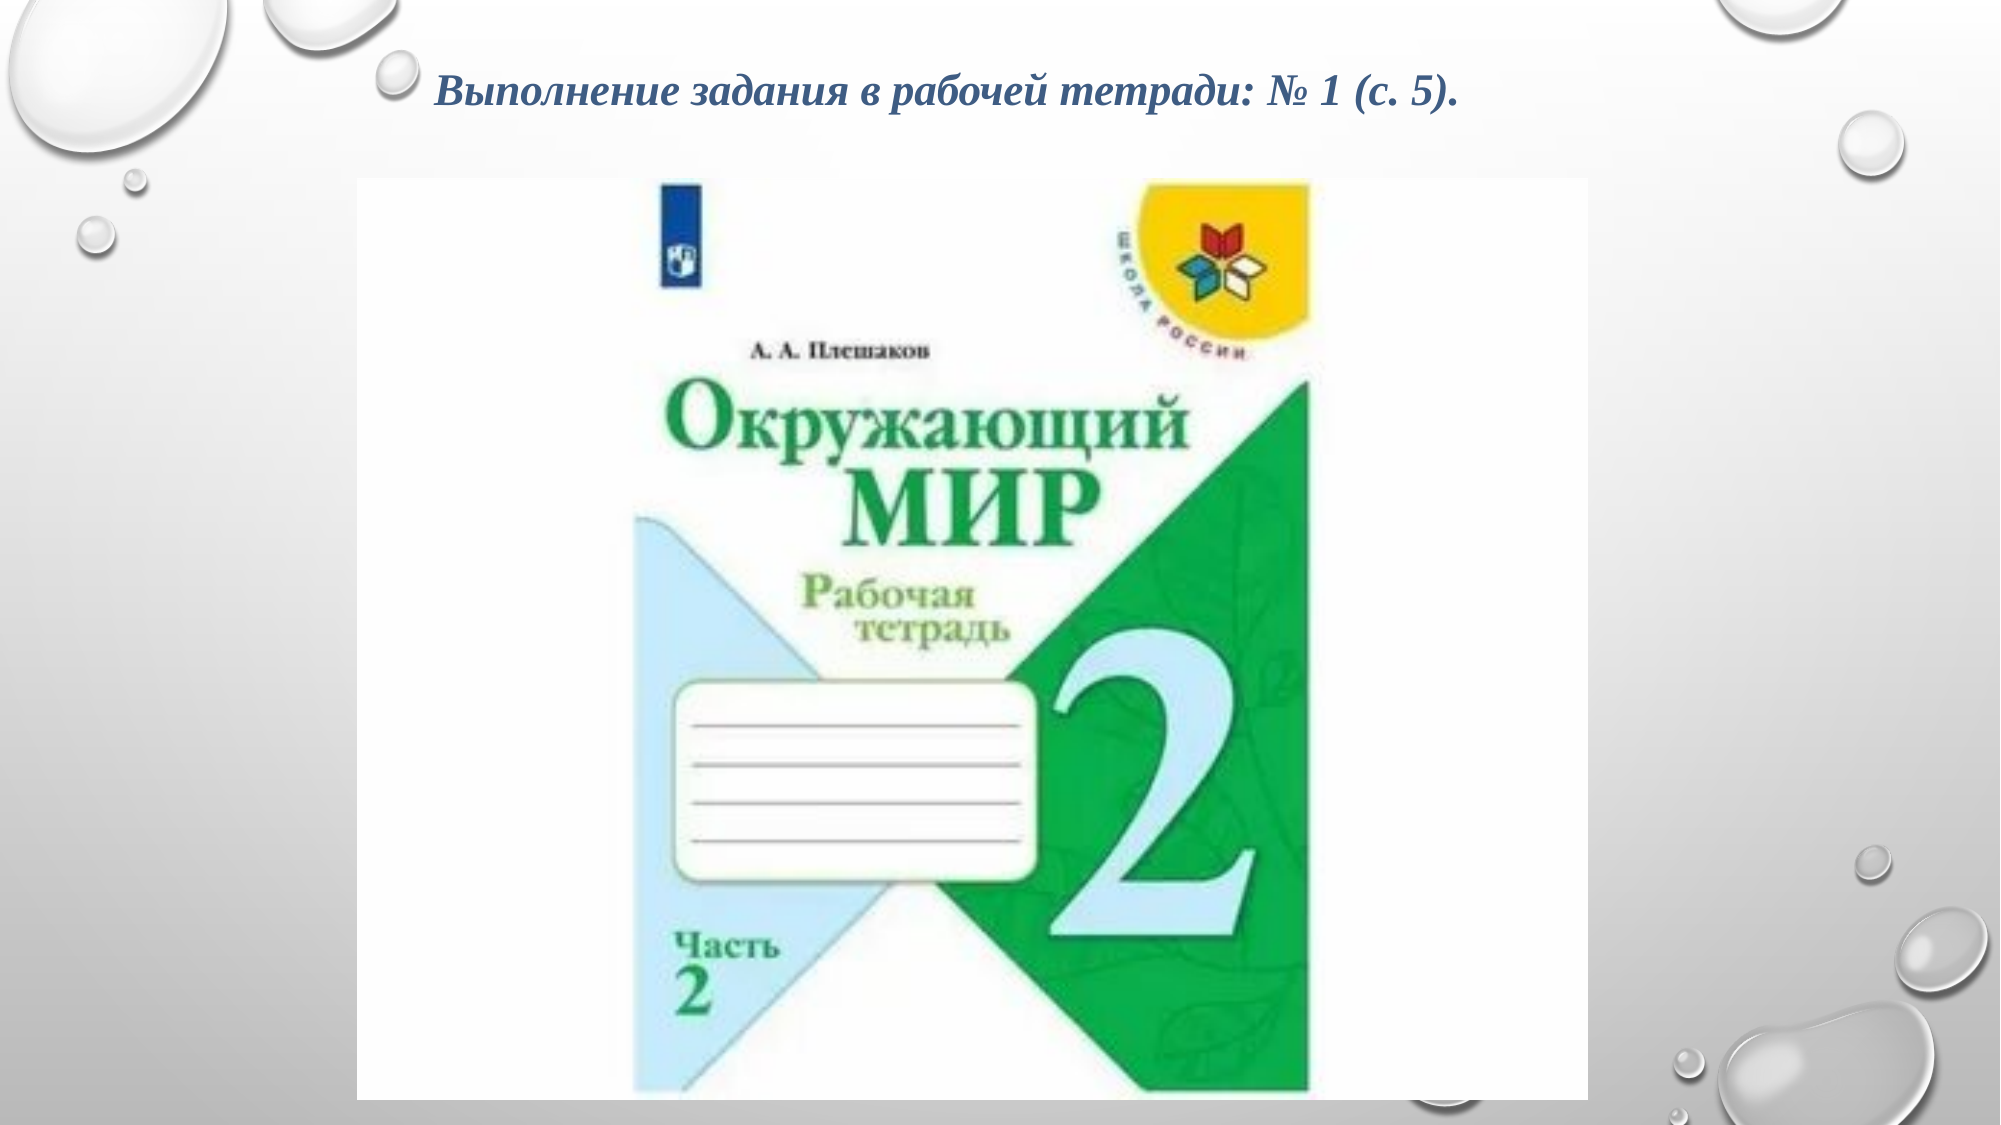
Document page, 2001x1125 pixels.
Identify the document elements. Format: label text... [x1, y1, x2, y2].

picture [0, 0, 2000, 1125]
title Выполнение задания в рабочей тетради: № 1 (с. 5). [45, 44, 1848, 179]
